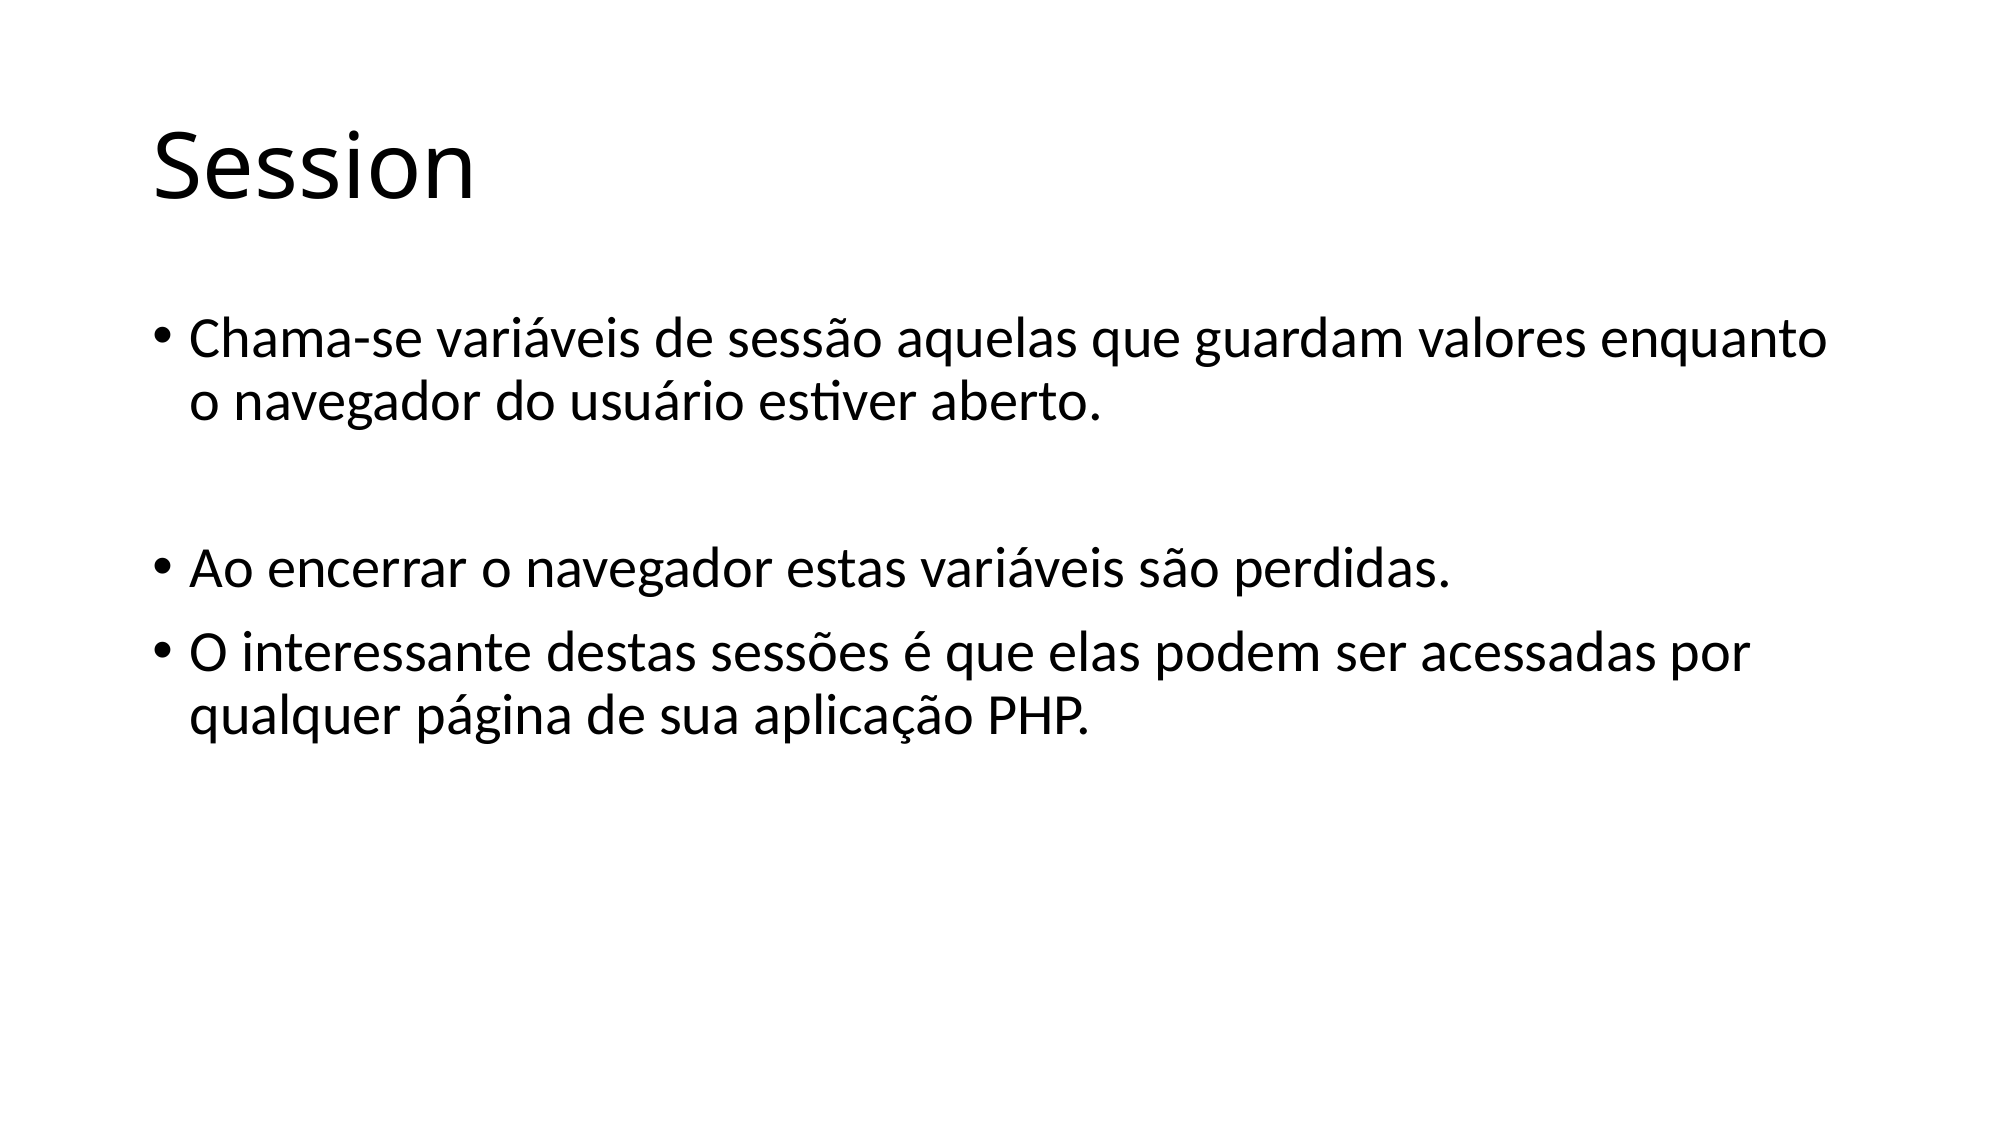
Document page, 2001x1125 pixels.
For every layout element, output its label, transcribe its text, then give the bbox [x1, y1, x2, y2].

list Chama-se variáveis de sessão aquelas que guardam valores enquanto o navegador do usuário estiver aberto. Ao encerrar o navegador estas variáveis são perdidas. O interessante destas sessões é que elas podem ser acessadas por qualquer página de sua aplicação PHP. [137, 299, 1863, 1014]
title Session [137, 59, 1863, 278]
